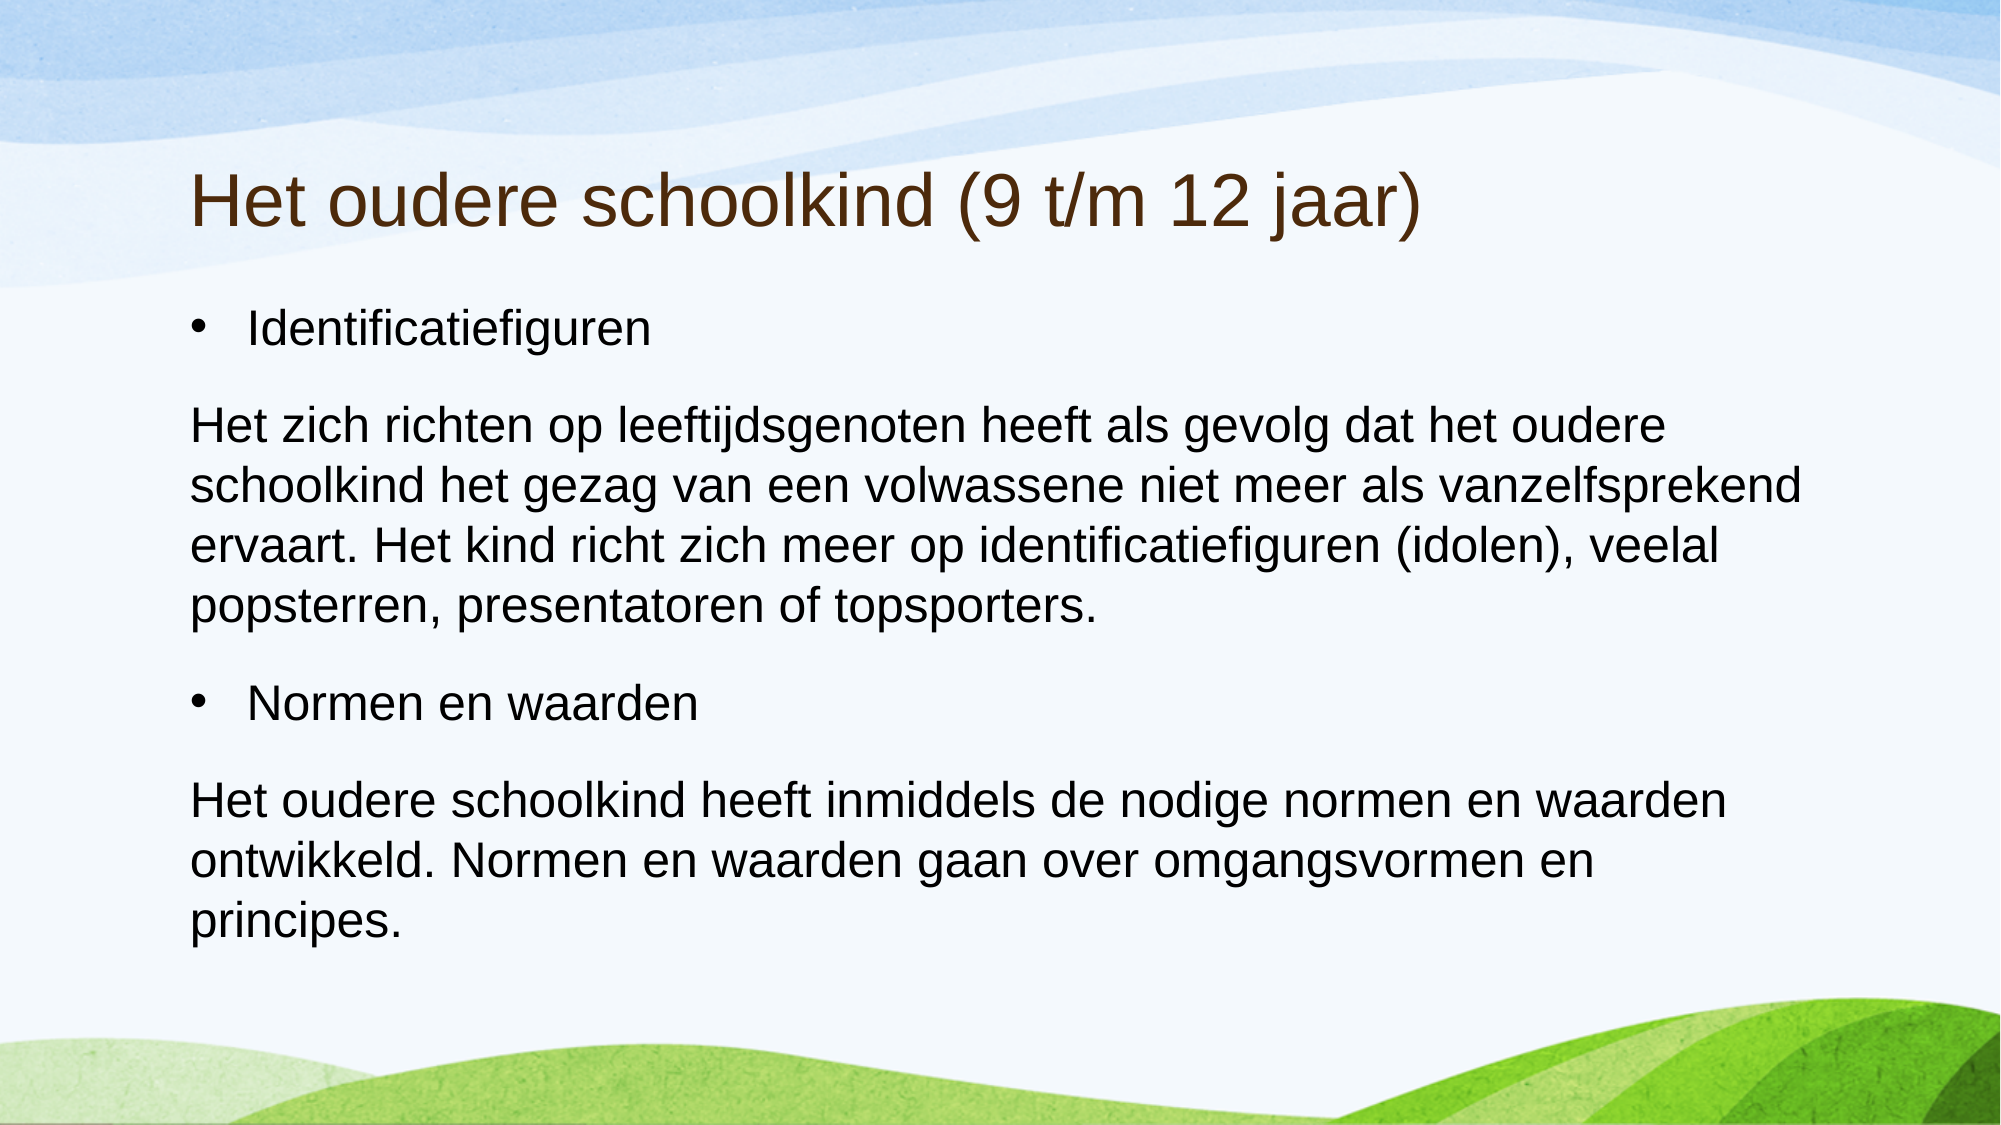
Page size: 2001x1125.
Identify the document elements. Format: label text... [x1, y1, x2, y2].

picture [0, 0, 2001, 1125]
title Het oudere schoolkind (9 t/m 12 jaar) [174, 50, 1825, 250]
list Identificatiefiguren Het zich richten op leeftijdsgenoten heeft als gevolg dat het oudere schoolkind het gezag van een volwassene niet meer als vanzelfsprekend ervaart. Het kind richt zich meer op identificatiefiguren (idolen), veelal popsterren, presentatoren of topsporters. Normen en waarden Het oudere schoolkind heeft inmiddels de nodige normen en waarden ontwikkeld. Normen en waarden gaan over omgangsvormen en principes. [174, 287, 1825, 982]
